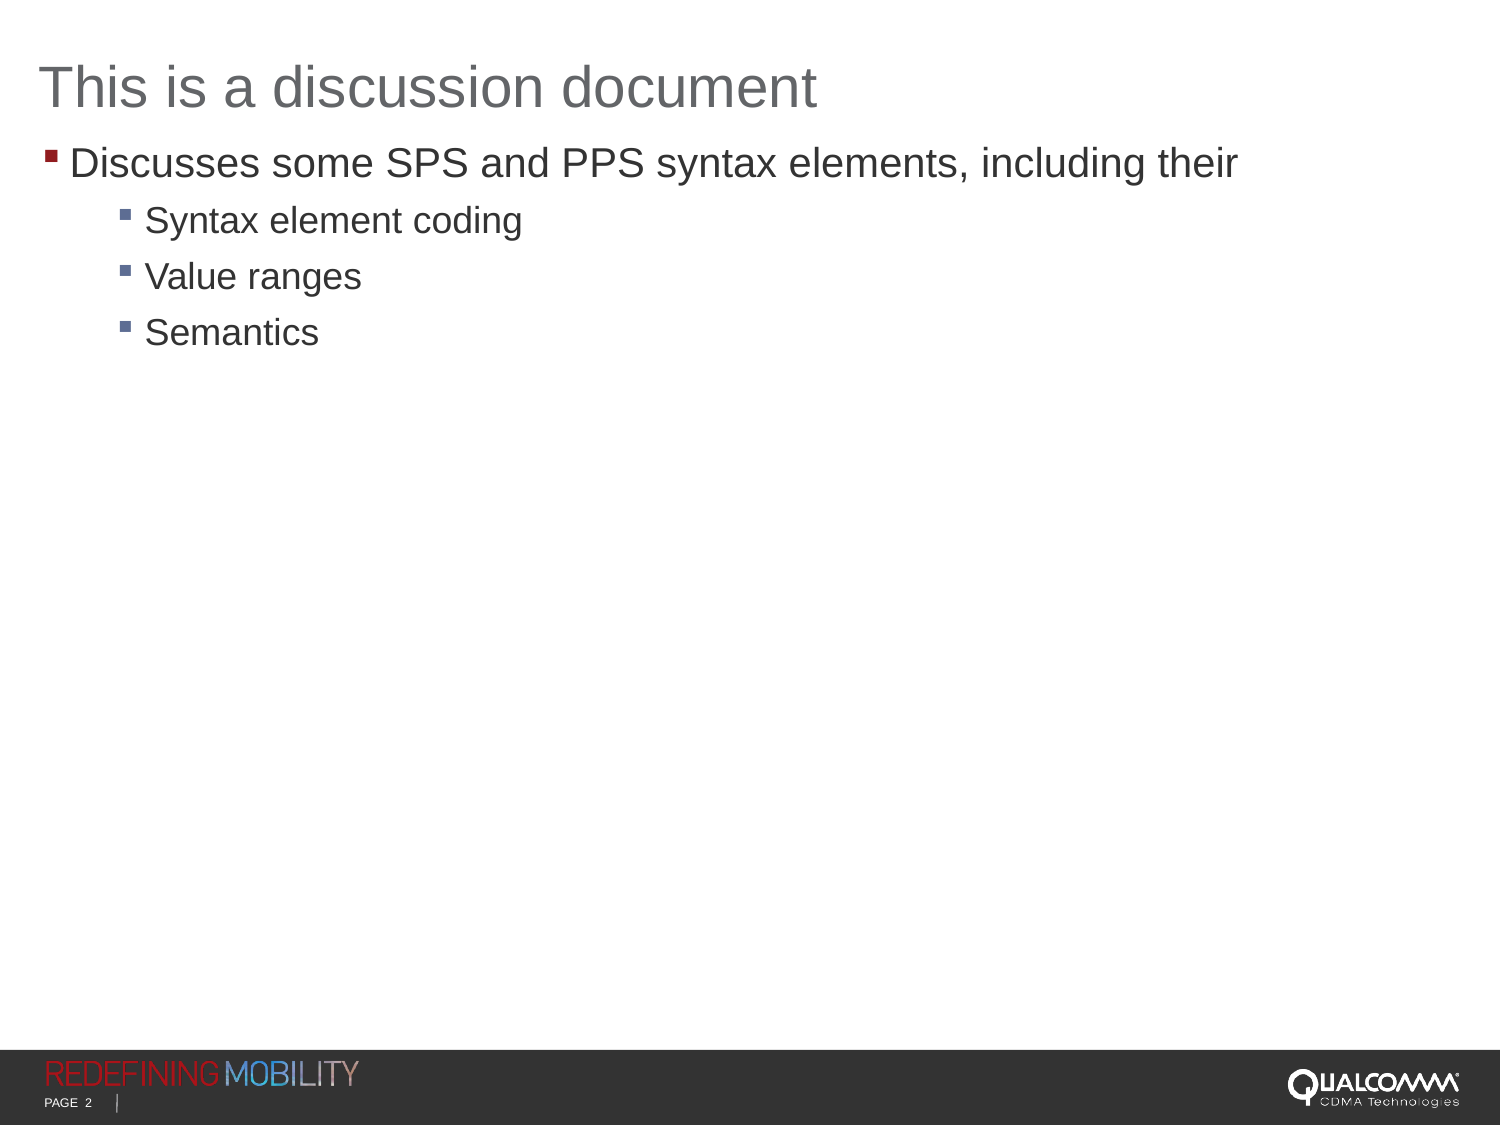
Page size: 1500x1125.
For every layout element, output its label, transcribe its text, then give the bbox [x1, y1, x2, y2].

list Discusses some SPS and PPS syntax elements, including their Syntax element coding Value ranges Semantics [26, 131, 1457, 1004]
title This is a discussion document [23, 44, 1457, 138]
picture [31, 1049, 369, 1098]
picture [1278, 1058, 1478, 1114]
